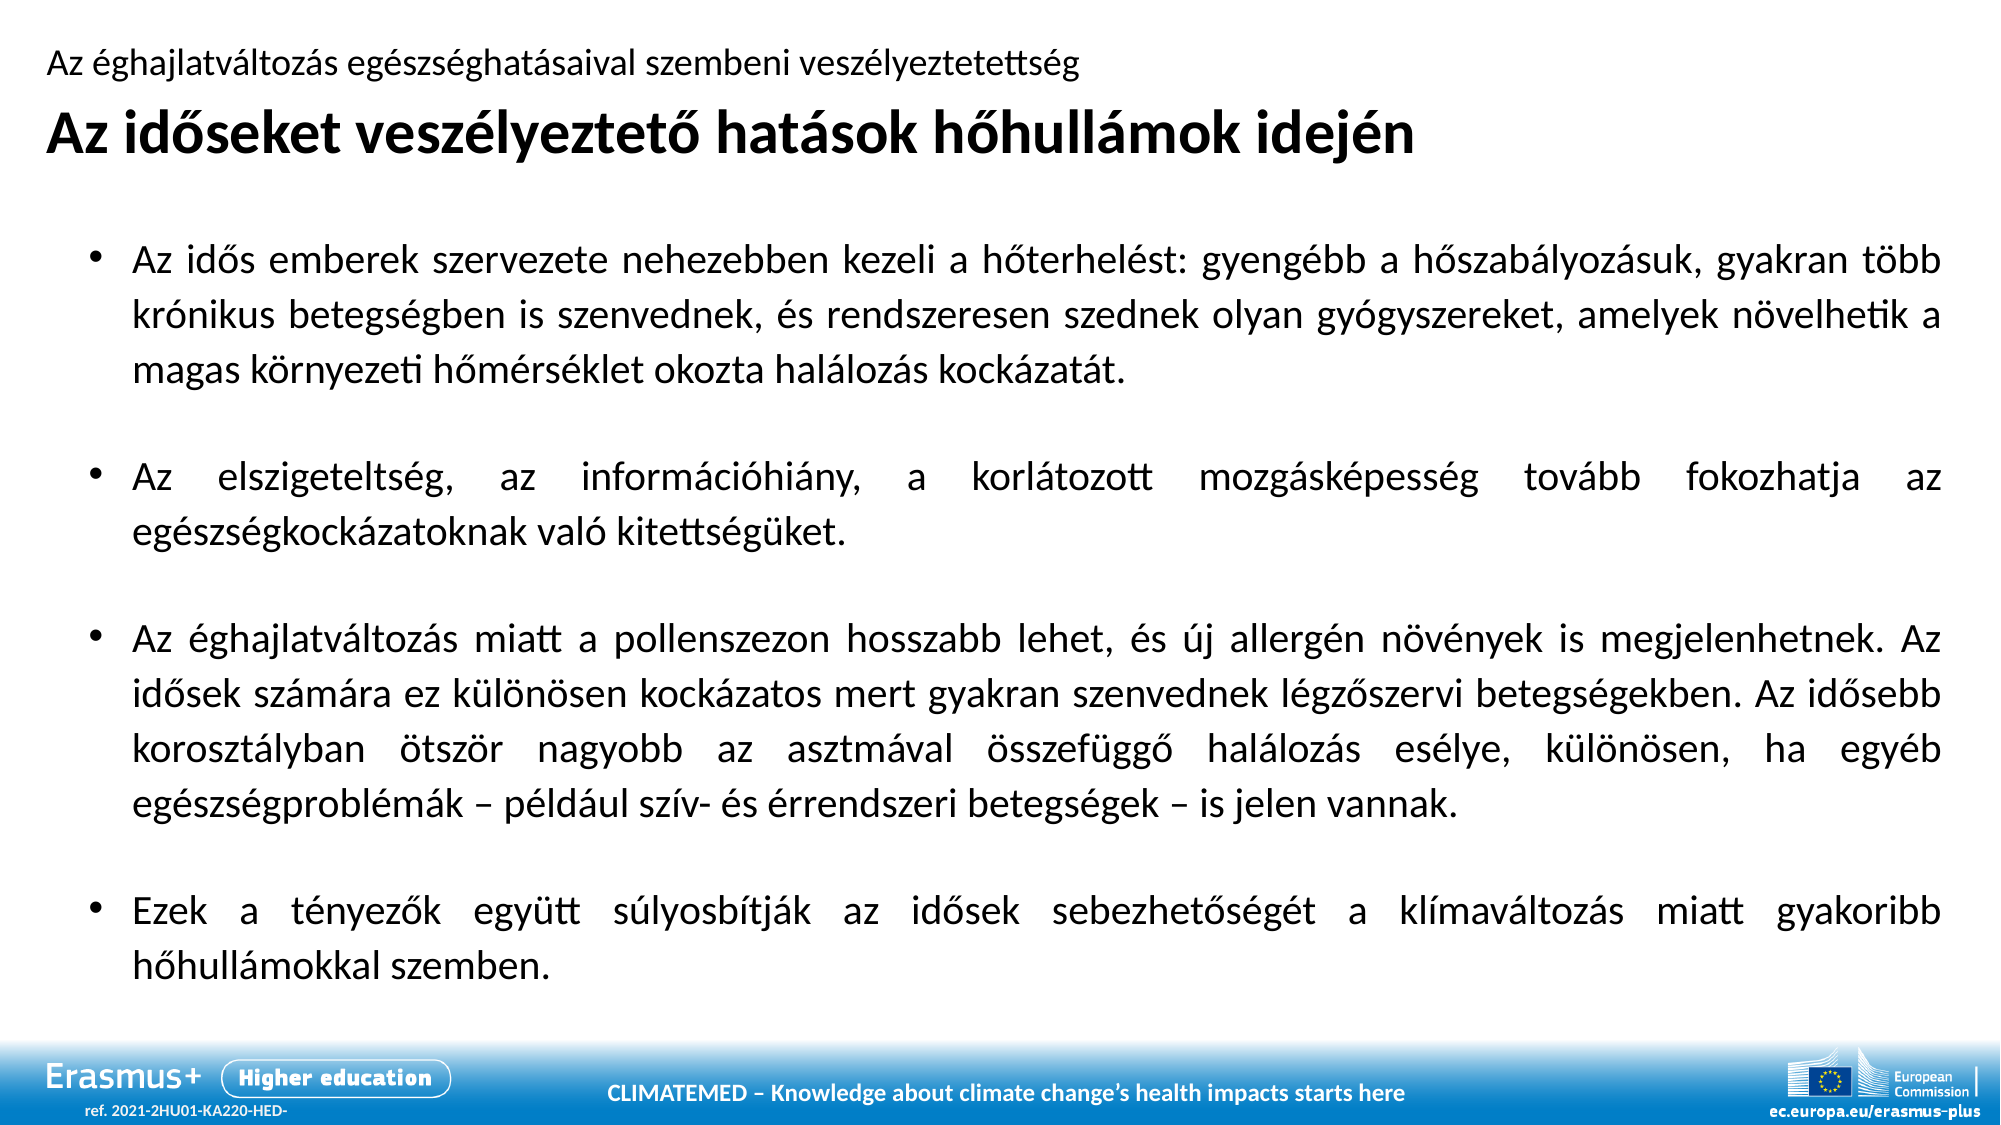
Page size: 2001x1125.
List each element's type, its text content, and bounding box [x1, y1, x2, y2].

picture [0, 899, 2000, 1125]
list Az idős emberek szervezete nehezebben kezeli a hőterhelést: gyengébb a hőszabályozásuk, gyakran több krónikus betegségben is szenvednek, és rendszeresen szednek olyan gyógyszereket, amelyek növelhetik a magas környezeti hőmérséklet okozta halálozás kockázatát. Az elszigeteltség, az információhiány, a korlátozott mozgásképesség tovább fokozhatja az egészségkockázatoknak való kitettségüket. Az éghajlatváltozás miatt a pollenszezon hosszabb lehet, és új allergén növények is megjelenhetnek. Az idősek számára ez különösen kockázatos mert gyakran szenvednek légzőszervi betegségekben. Az idősebb korosztályban ötször nagyobb az asztmával összefüggő halálozás esélye, különösen, ha egyéb egészségproblémák – például szív- és érrendszeri betegségek – is jelen vannak. Ezek a tényezők együtt súlyosbítják az idősek sebezhetőségét a klímaváltozás miatt gyakoribb hőhullámokkal szemben. [73, 218, 1958, 1028]
title Az éghajlatváltozás egészséghatásaival szembeni veszélyeztetettség Az időseket veszélyeztető hatások hőhullámok idején [31, 25, 1984, 174]
